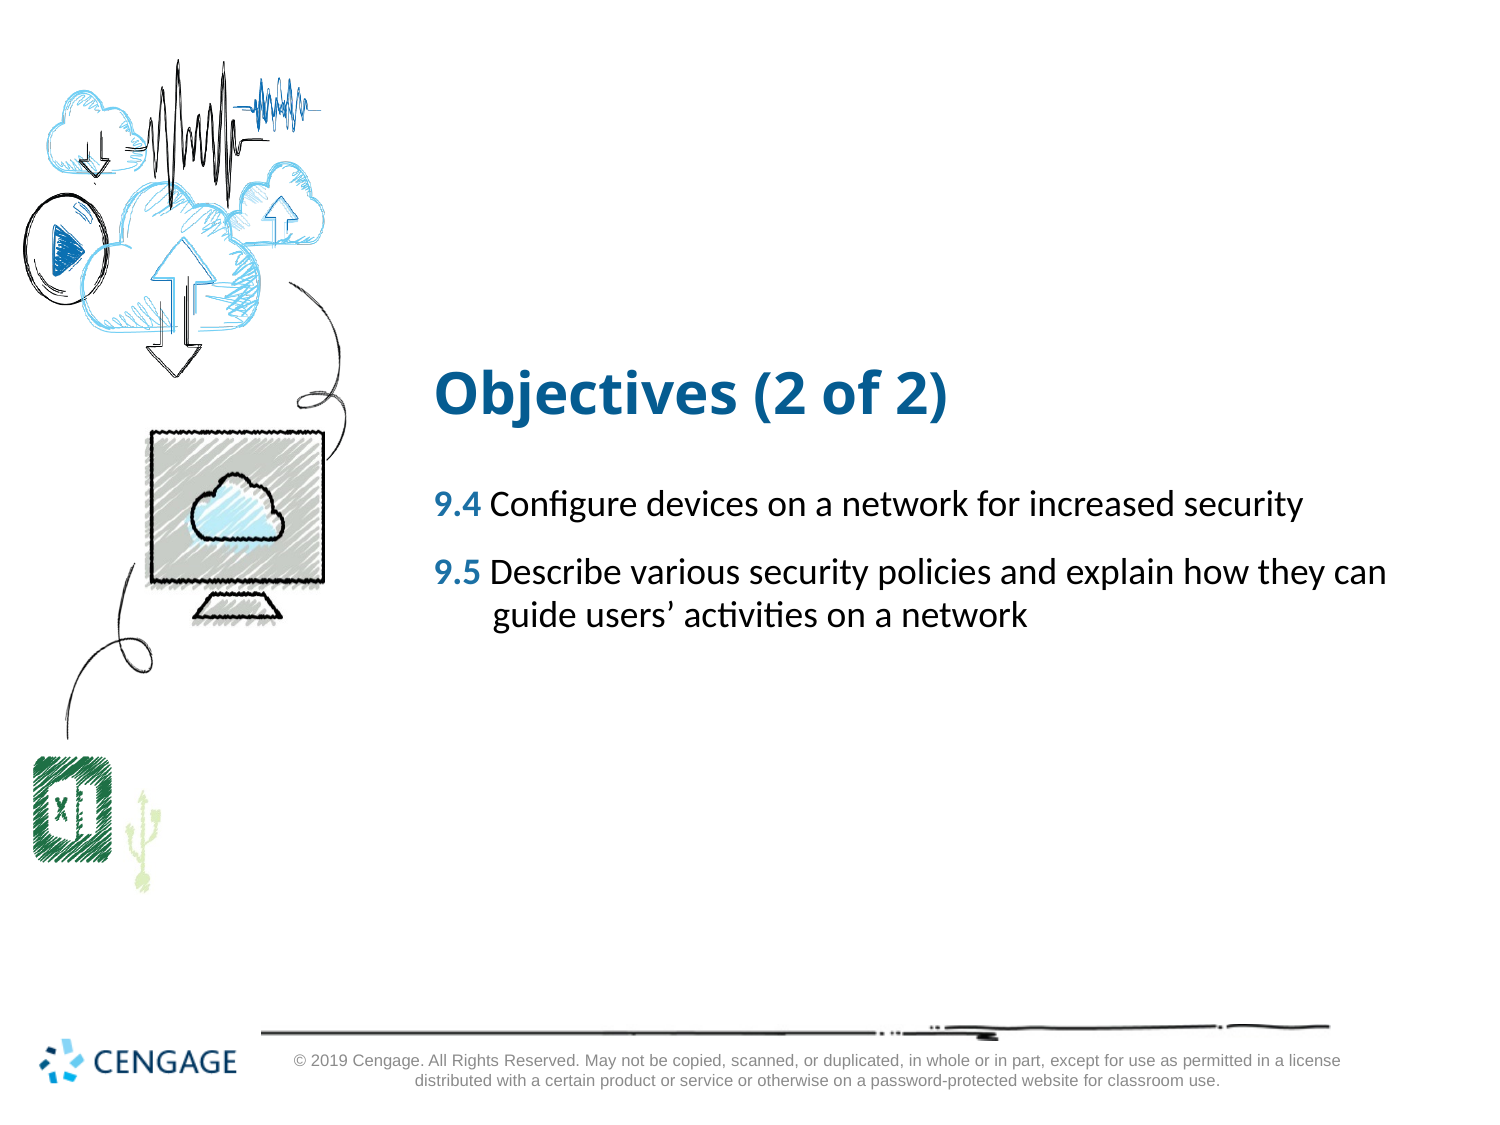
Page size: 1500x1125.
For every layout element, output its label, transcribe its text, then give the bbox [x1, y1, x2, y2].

picture [12, 59, 401, 739]
title Objectives (2 of 2) [433, 365, 1446, 428]
picture [23, 743, 163, 895]
footer © 2019 Cengage. All Rights Reserved. May not be copied, scanned, or duplicated, in whole or in part, except for use as permitted in a license distributed with a certain product or service or otherwise on a password-protected website for classroom use. [262, 1050, 1375, 1091]
list 9.4 Configure devices on a network for increased security 9.5 Describe various security policies and explain how they can guide users’ activities on a network [433, 482, 1446, 638]
picture [261, 1024, 1331, 1041]
picture [19, 1025, 249, 1096]
